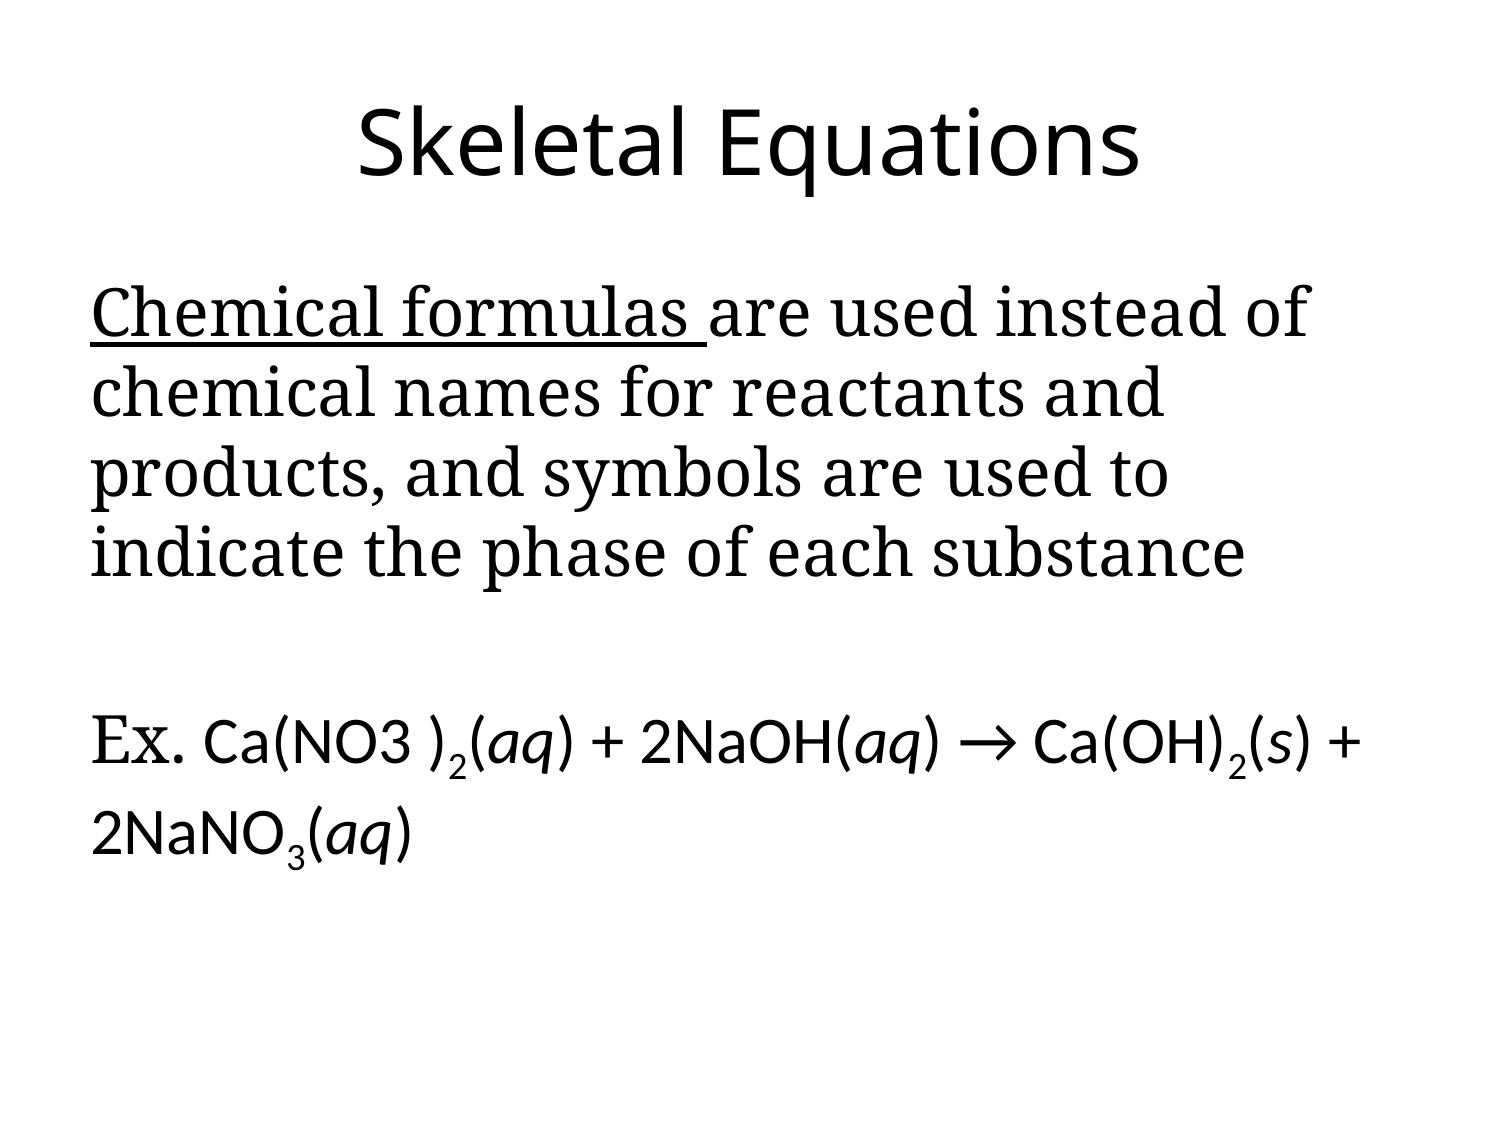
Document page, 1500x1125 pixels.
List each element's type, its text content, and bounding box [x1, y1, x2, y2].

title Skeletal Equations [75, 45, 1425, 233]
list Chemical formulas are used instead of chemical names for reactants and products, and symbols are used to indicate the phase of each substance Ex. Ca(NO3 )2(aq) + 2NaOH(aq) → Ca(OH)2(s) + 2NaNO3(aq) [75, 262, 1425, 1005]
